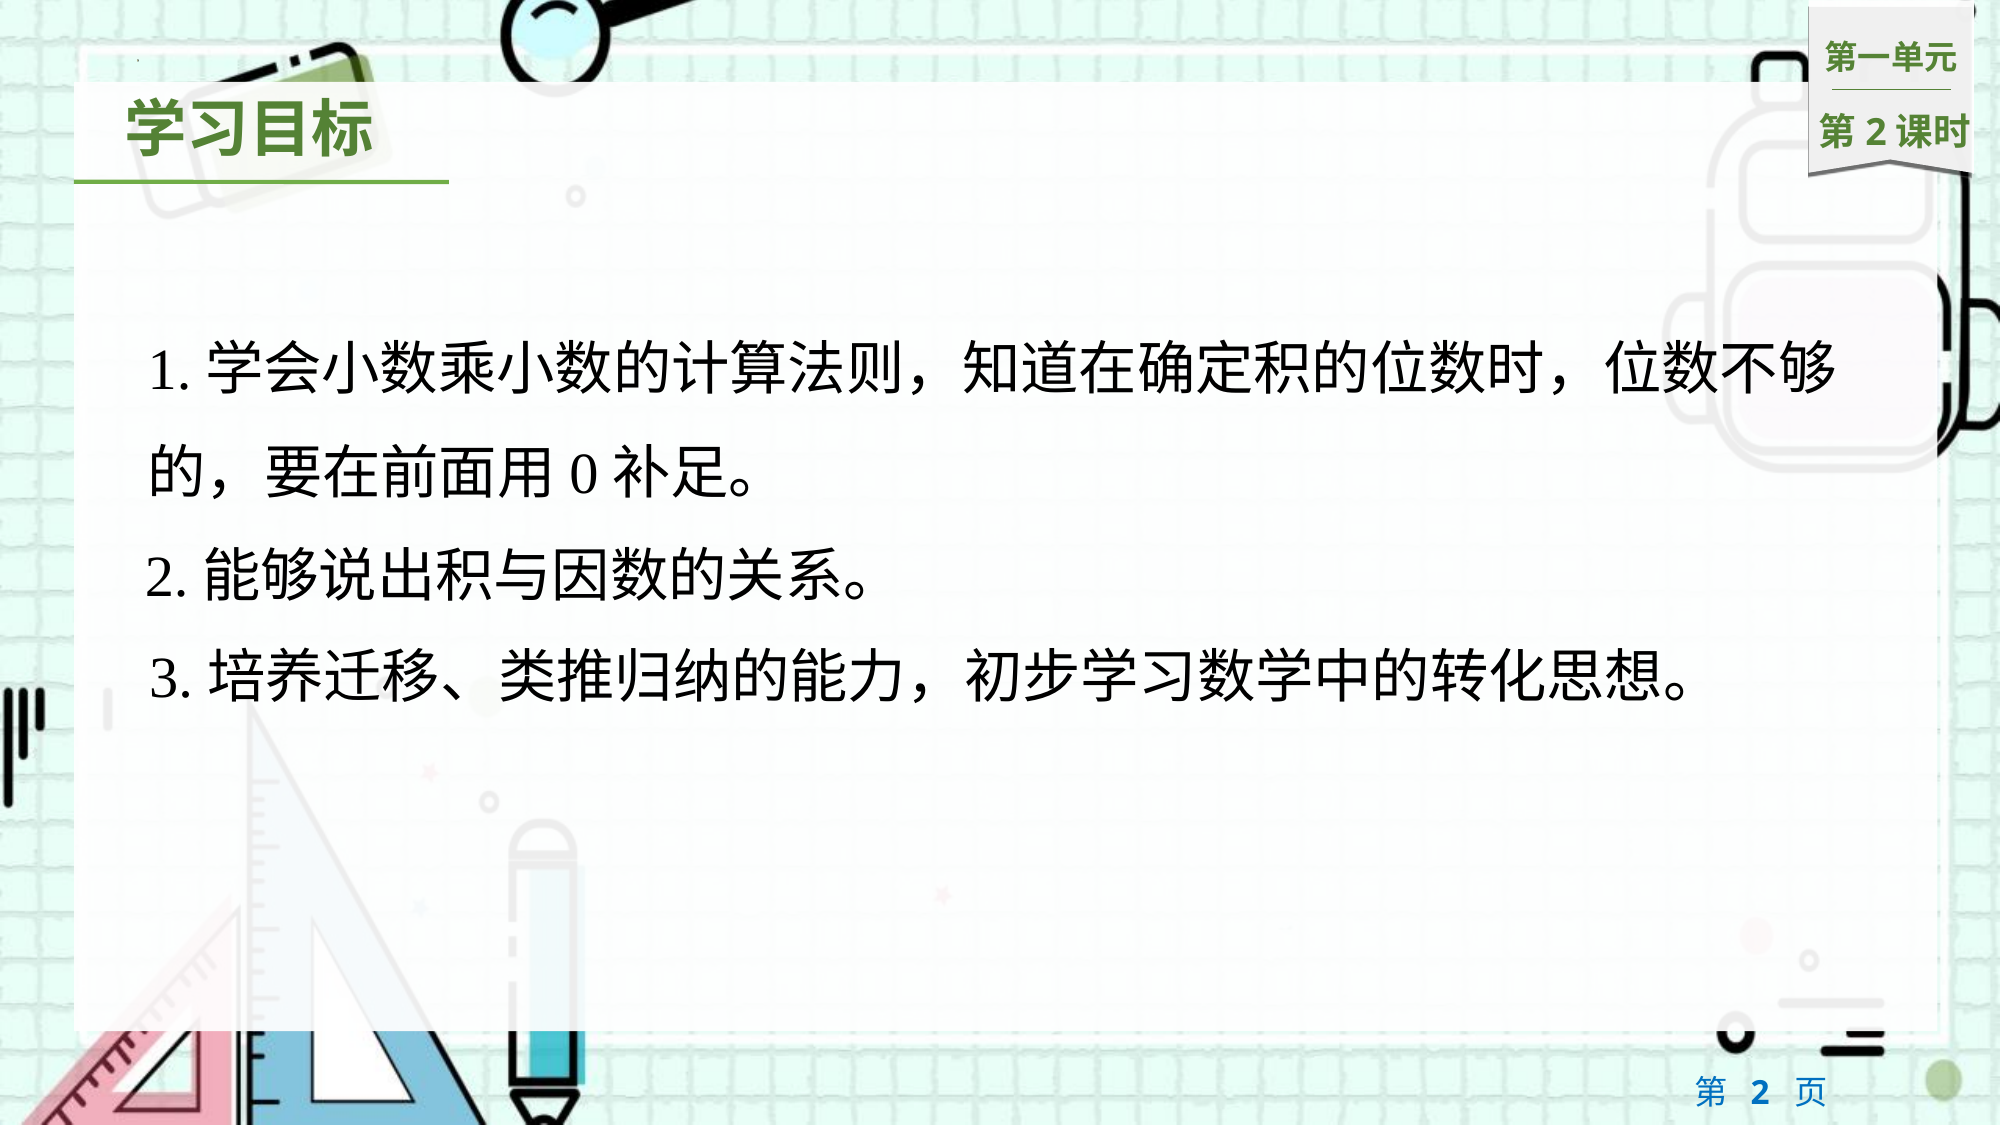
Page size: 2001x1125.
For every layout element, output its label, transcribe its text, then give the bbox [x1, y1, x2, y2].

text_box 3.培养迁移、类推归纳的能力，初步学习数学中的转化思想。 [149, 603, 1722, 709]
picture [0, 0, 2000, 1125]
picture [1938, 168, 1971, 176]
text_box 1.学会小数乘小数的计算法则，知道在确定积的位数时，位数不够的，要在前面用0补足。 [147, 295, 1853, 506]
text_box 2.能够说出积与因数的关系。 [144, 502, 902, 608]
